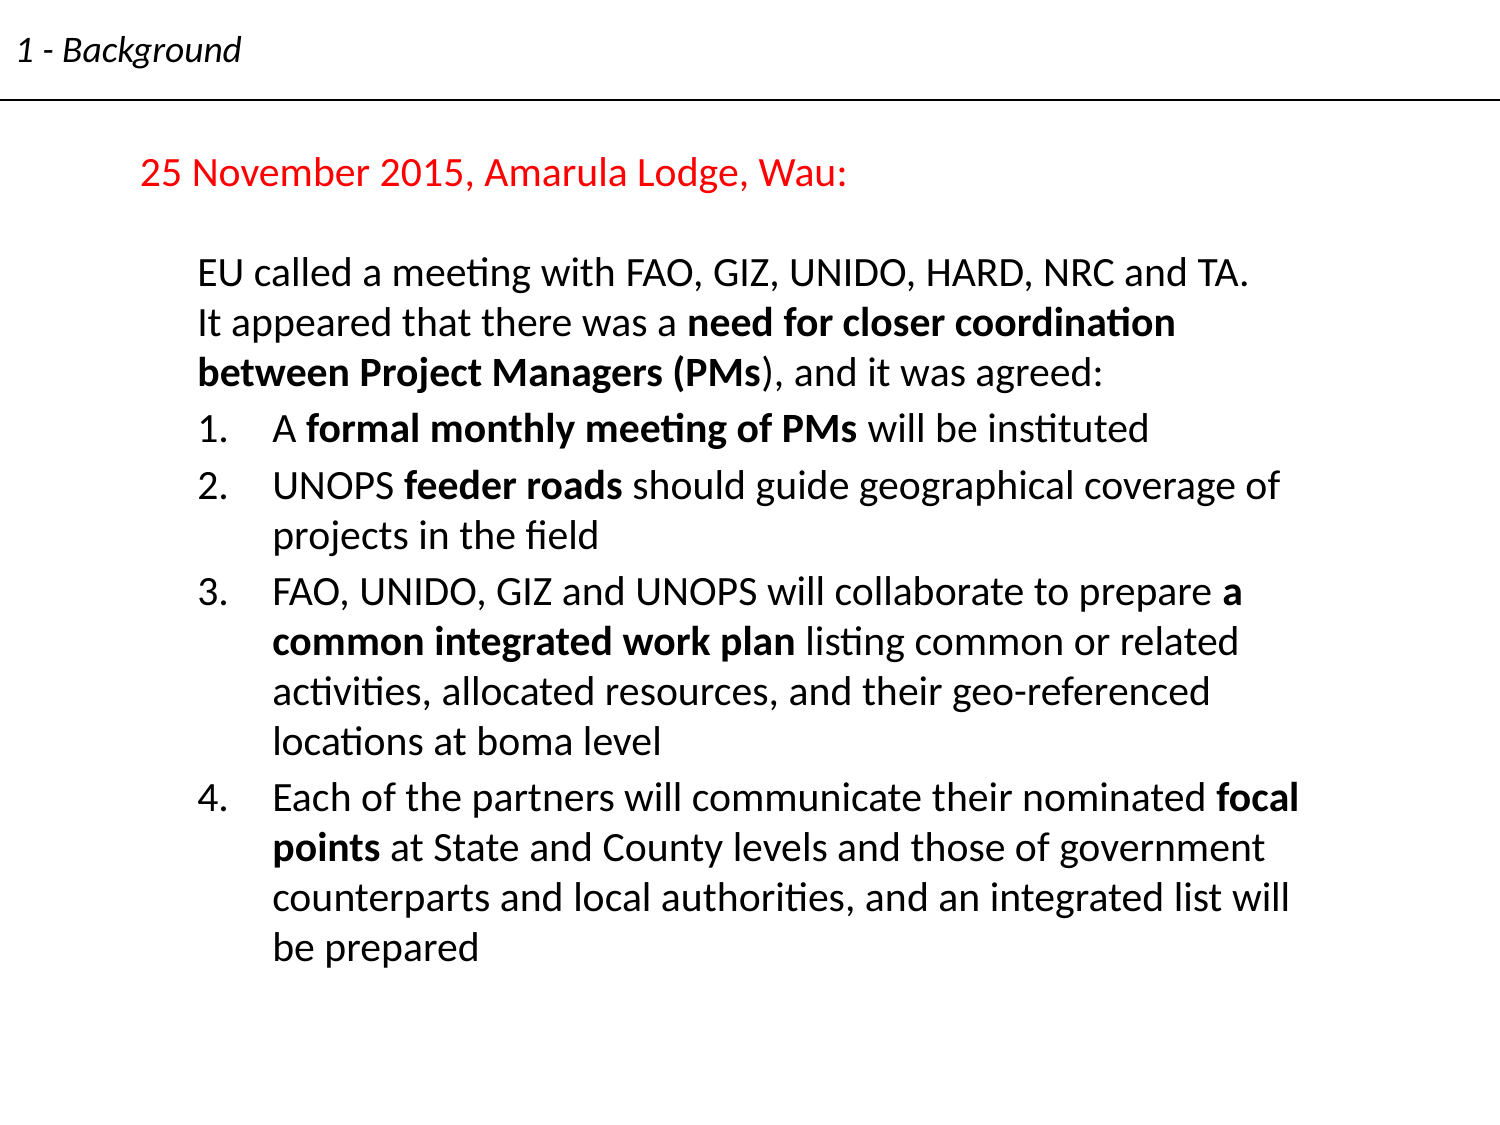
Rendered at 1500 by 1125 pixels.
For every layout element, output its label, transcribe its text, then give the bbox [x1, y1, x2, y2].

text_box 25 November 2015, Amarula Lodge, Wau: [124, 137, 890, 203]
text_box 1 - Background [0, 17, 294, 78]
text_box EU called a meeting with FAO, GIZ, UNIDO, HARD, NRC and TA. It appeared that there was a need for closer coordination between Project Managers (PMs), and it was agreed: A formal monthly meeting of PMs will be instituted UNOPS feeder roads should guide geographical coverage of projects in the field FAO, UNIDO, GIZ and UNOPS will collaborate to prepare a common integrated work plan listing common or related activities, allocated resources, and their geo-referenced locations at boma level Each of the partners will communicate their nominated focal points at State and County levels and those of government counterparts and local authorities, and an integrated list will be prepared [182, 237, 1321, 978]
